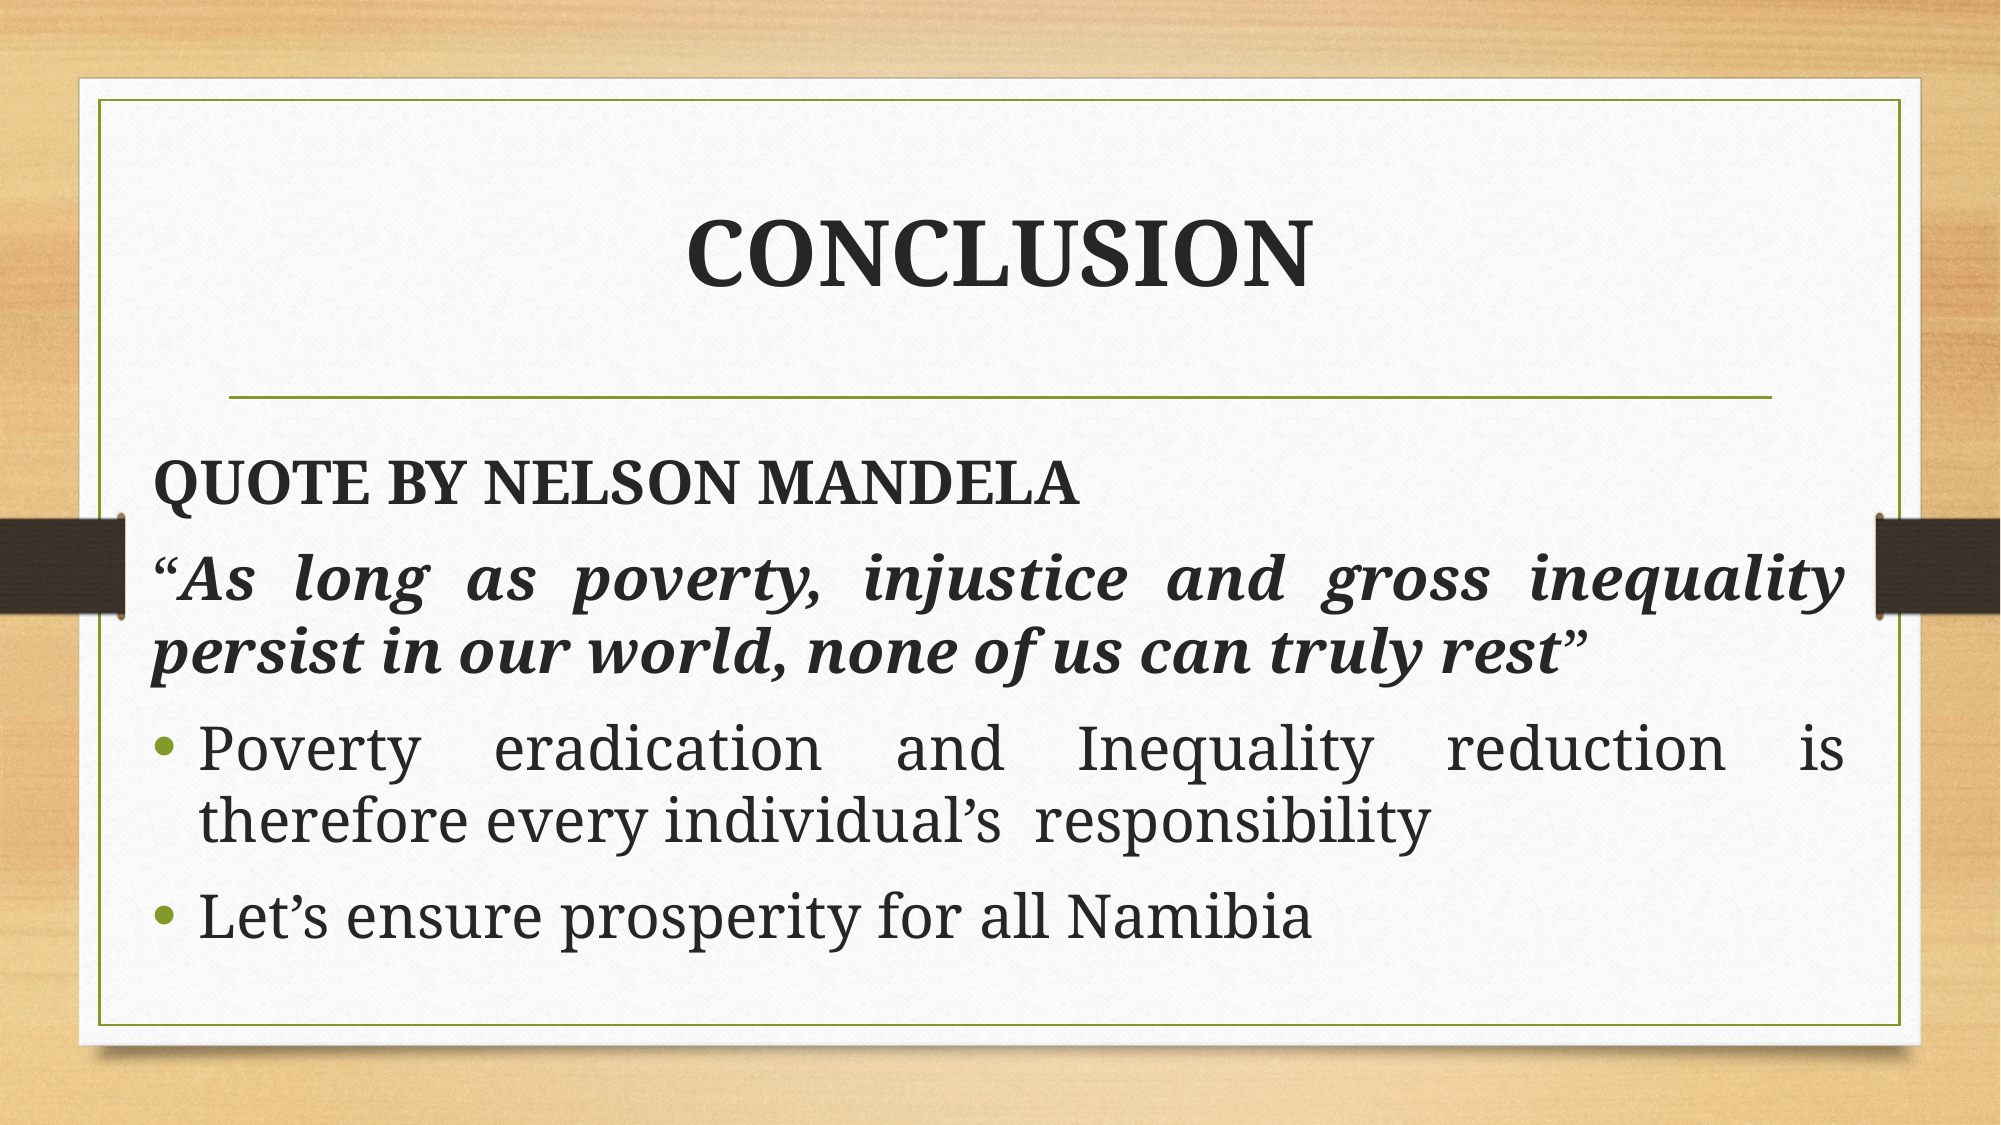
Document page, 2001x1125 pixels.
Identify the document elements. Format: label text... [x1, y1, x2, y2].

title CONCLUSION [137, 159, 1863, 341]
picture [0, 0, 2001, 1125]
list QUOTE BY NELSON MANDELA “As long as poverty, injustice and gross inequality persist in our world, none of us can truly rest” Poverty eradication and Inequality reduction is therefore every individual’s responsibility Let’s ensure prosperity for all Namibia [137, 436, 1863, 966]
